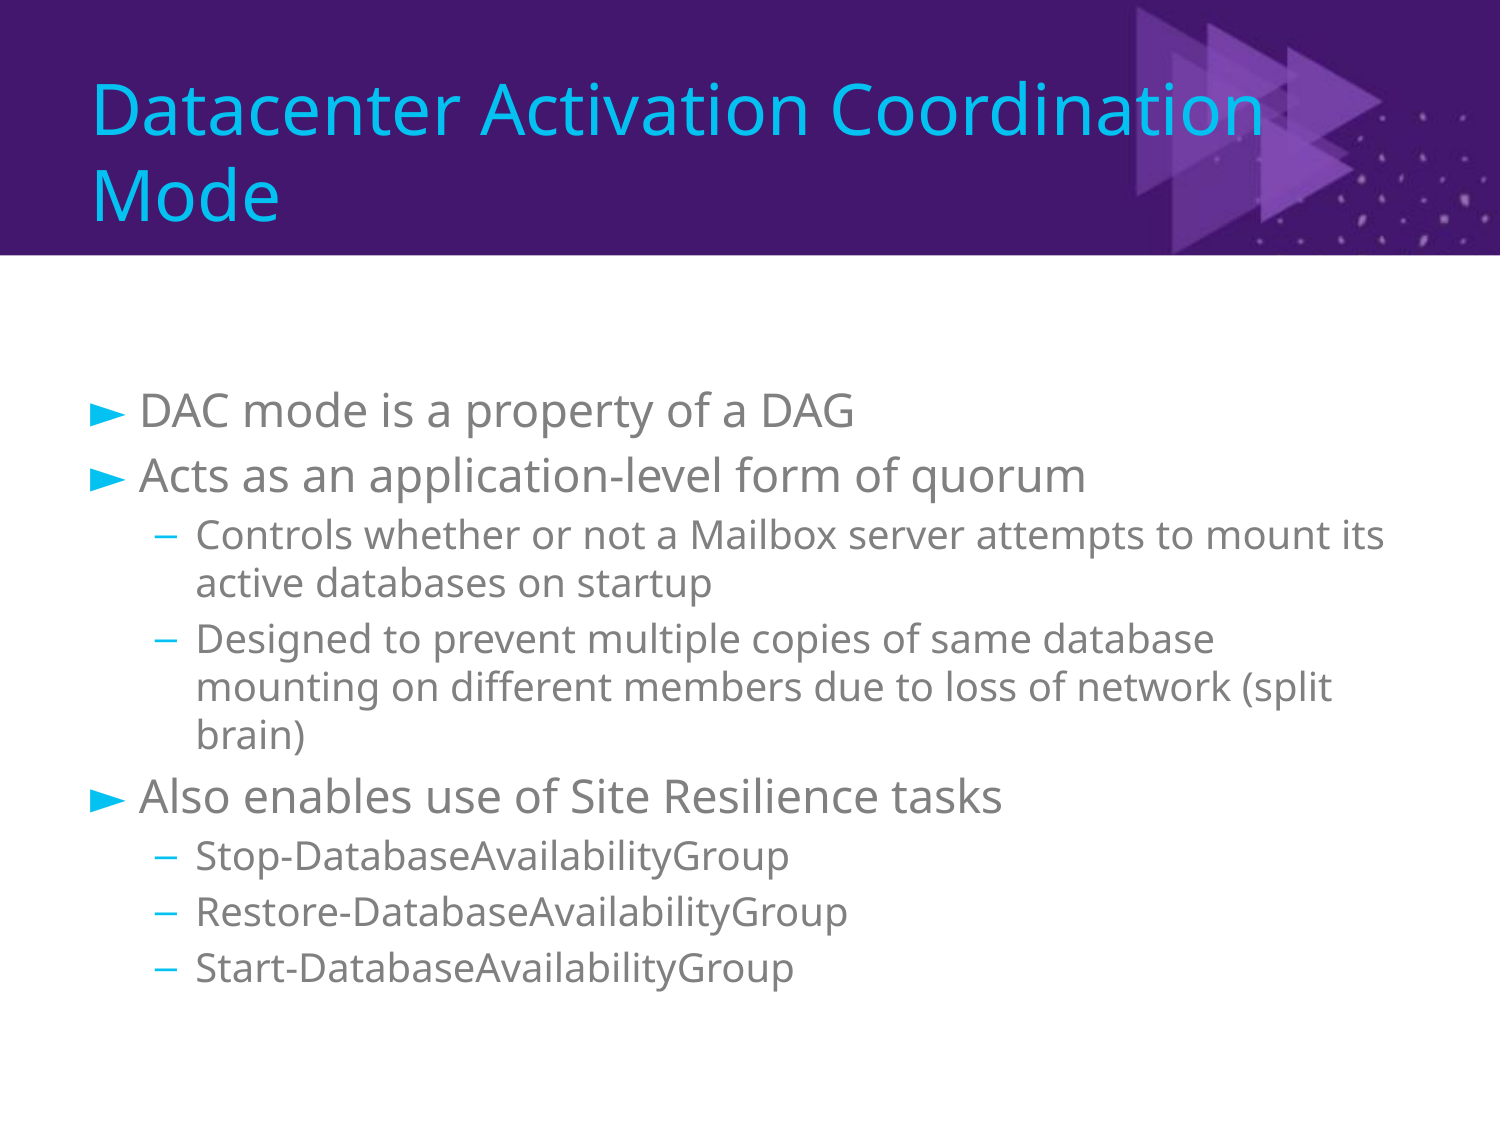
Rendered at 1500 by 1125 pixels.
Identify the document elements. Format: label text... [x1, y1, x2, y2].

list DAC mode is a property of a DAG Acts as an application-level form of quorum Controls whether or not a Mailbox server attempts to mount its active databases on startup Designed to prevent multiple copies of same database mounting on different members due to loss of network (split brain) Also enables use of Site Resilience tasks Stop-DatabaseAvailabilityGroup Restore-DatabaseAvailabilityGroup Start-DatabaseAvailabilityGroup [75, 373, 1425, 1005]
picture [0, 0, 1500, 255]
title Datacenter Activation Coordination Mode [75, 56, 1425, 244]
